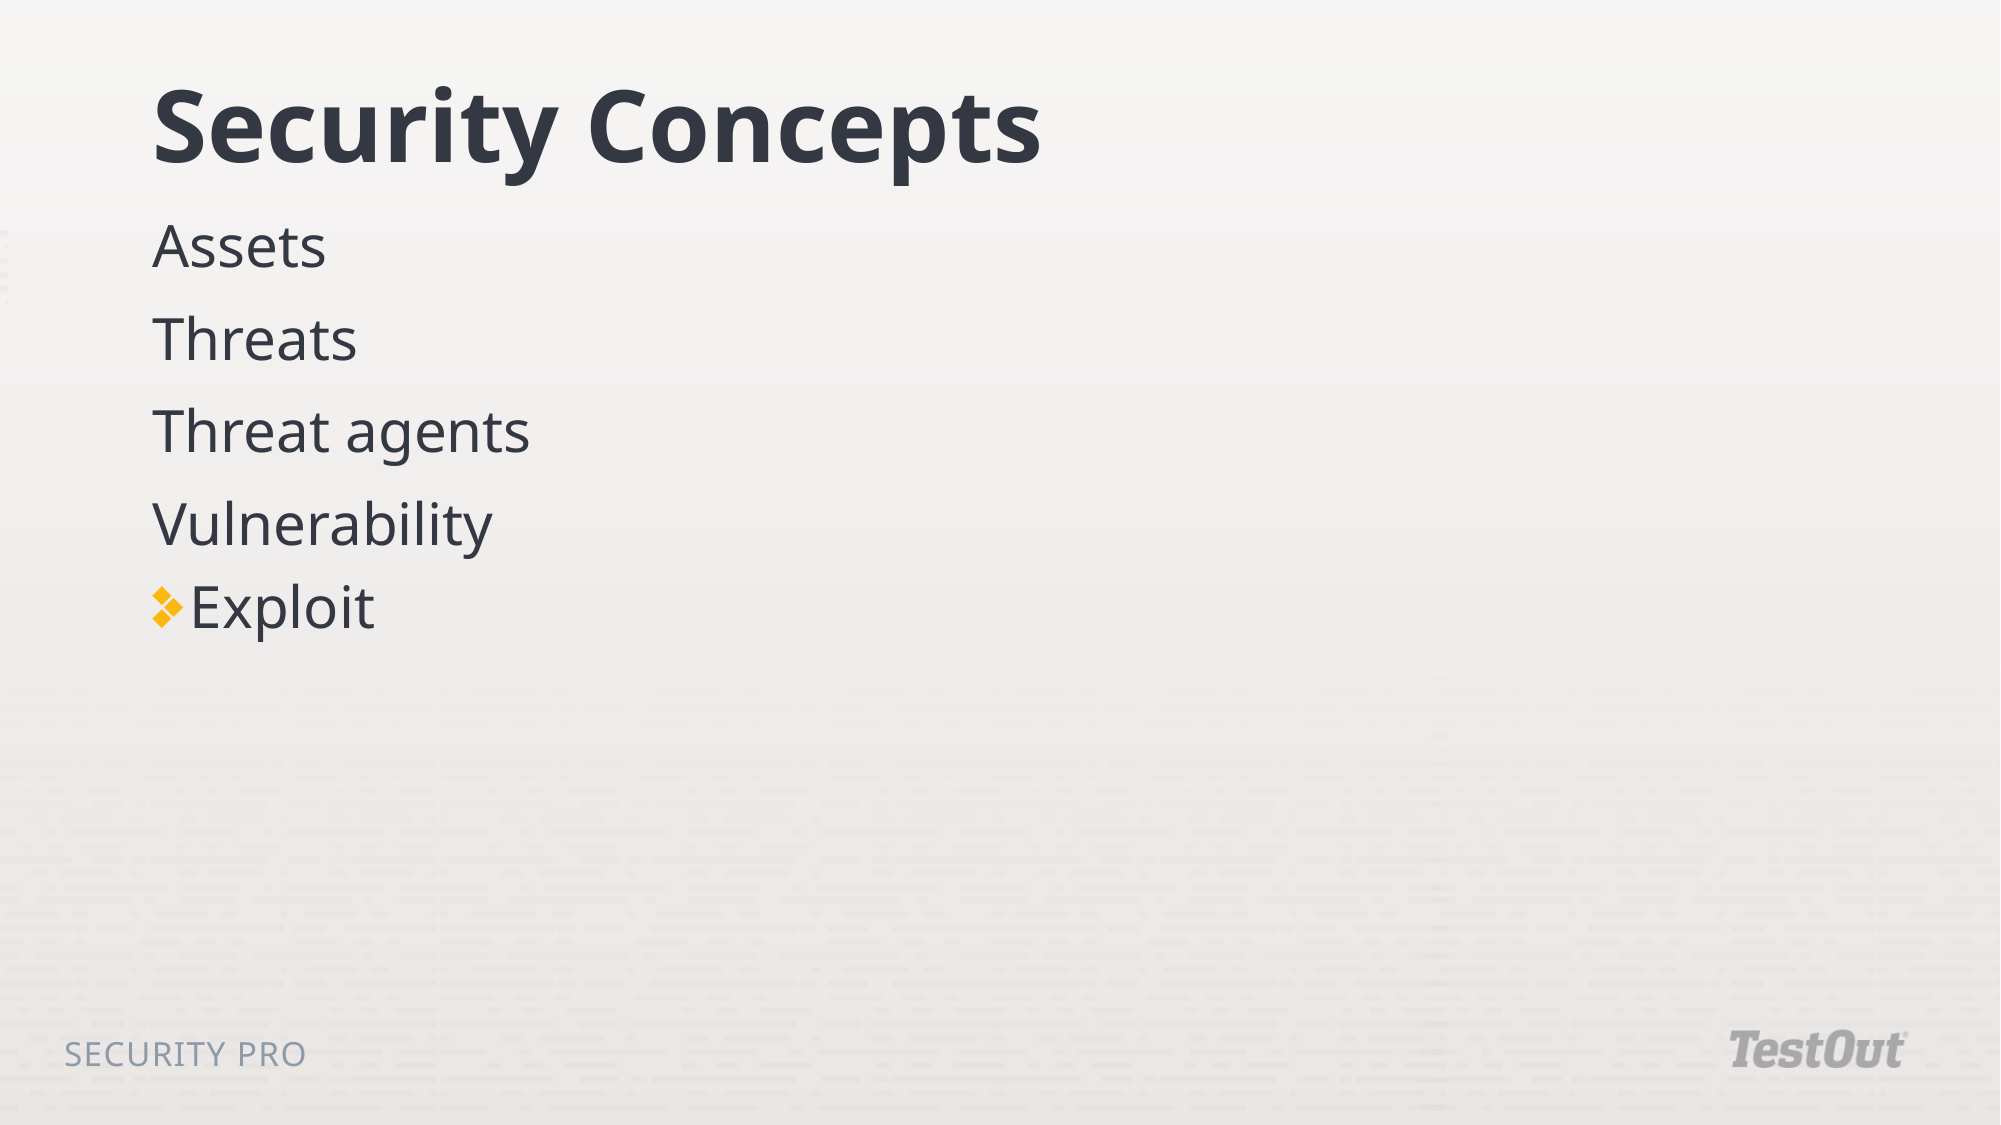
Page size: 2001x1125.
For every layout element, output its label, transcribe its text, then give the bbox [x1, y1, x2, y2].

list Security Pro [64, 1032, 666, 1079]
title Security Concepts [137, 49, 1863, 210]
list Assets Threats Threat agents Vulnerability Exploit [137, 210, 1863, 1000]
picture [0, 0, 2001, 1125]
